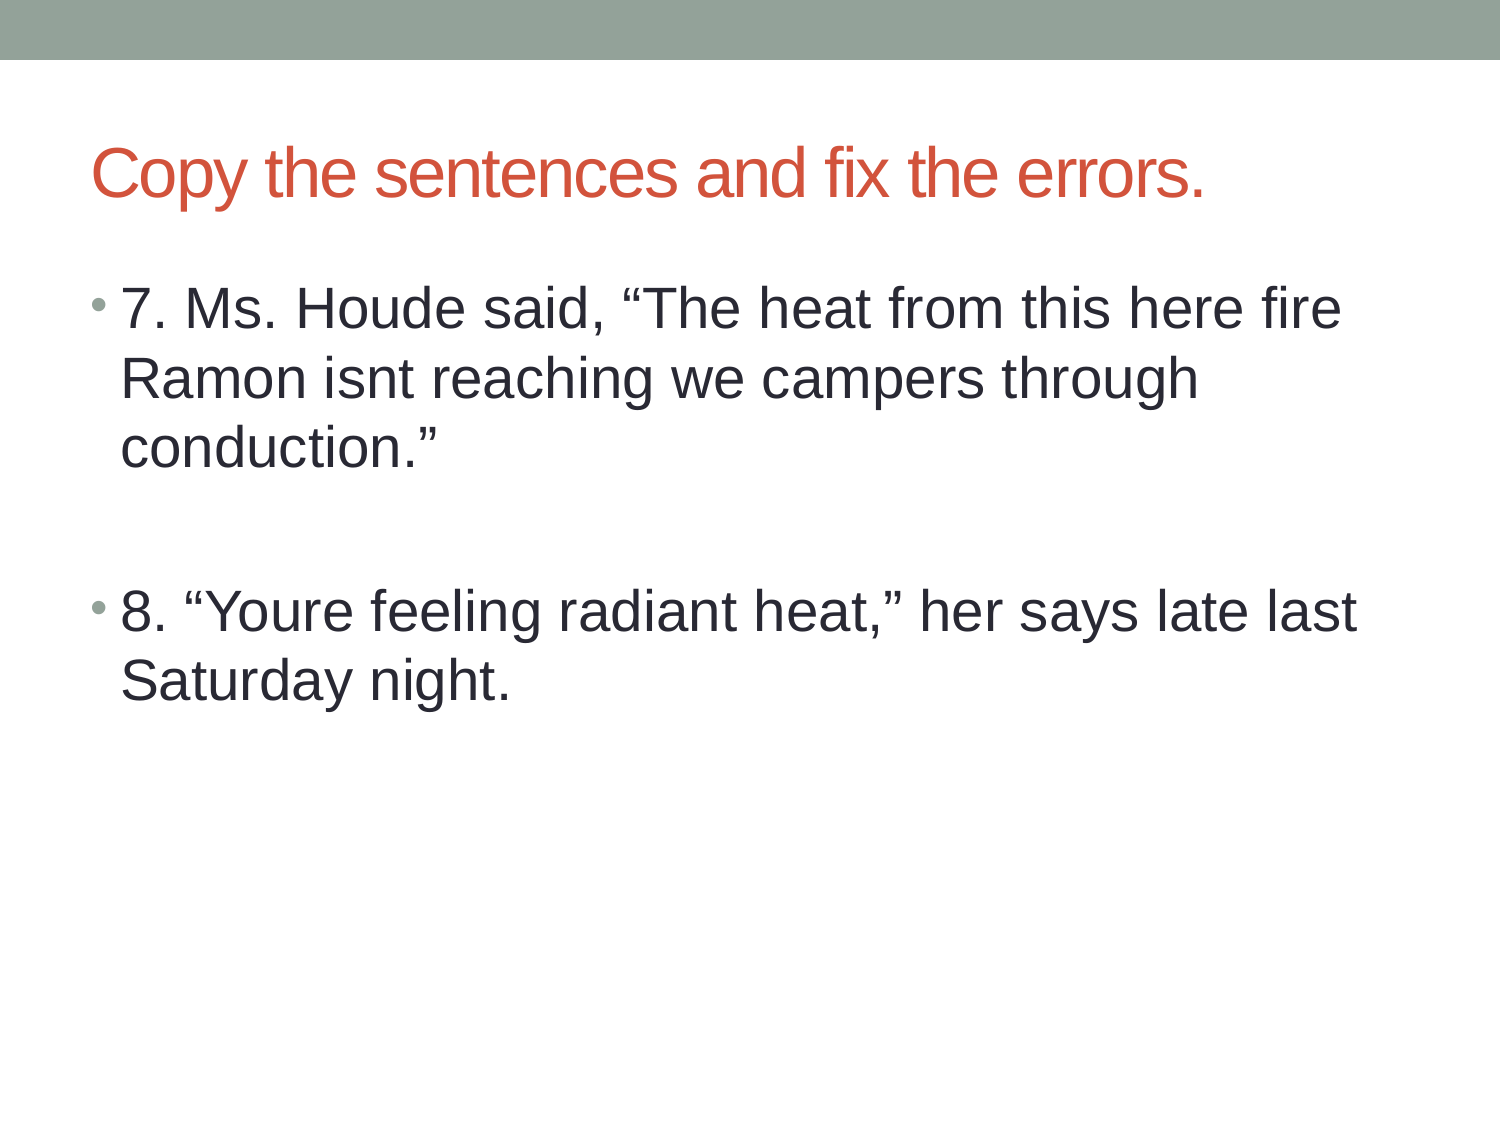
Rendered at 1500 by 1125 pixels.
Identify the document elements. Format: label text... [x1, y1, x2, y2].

list 7. Ms. Houde said, “The heat from this here fire Ramon isnt reaching we campers through conduction.” 8. “Youre feeling radiant heat,” her says late last Saturday night. [75, 262, 1425, 1063]
title Copy the sentences and fix the errors. [75, 87, 1425, 250]
